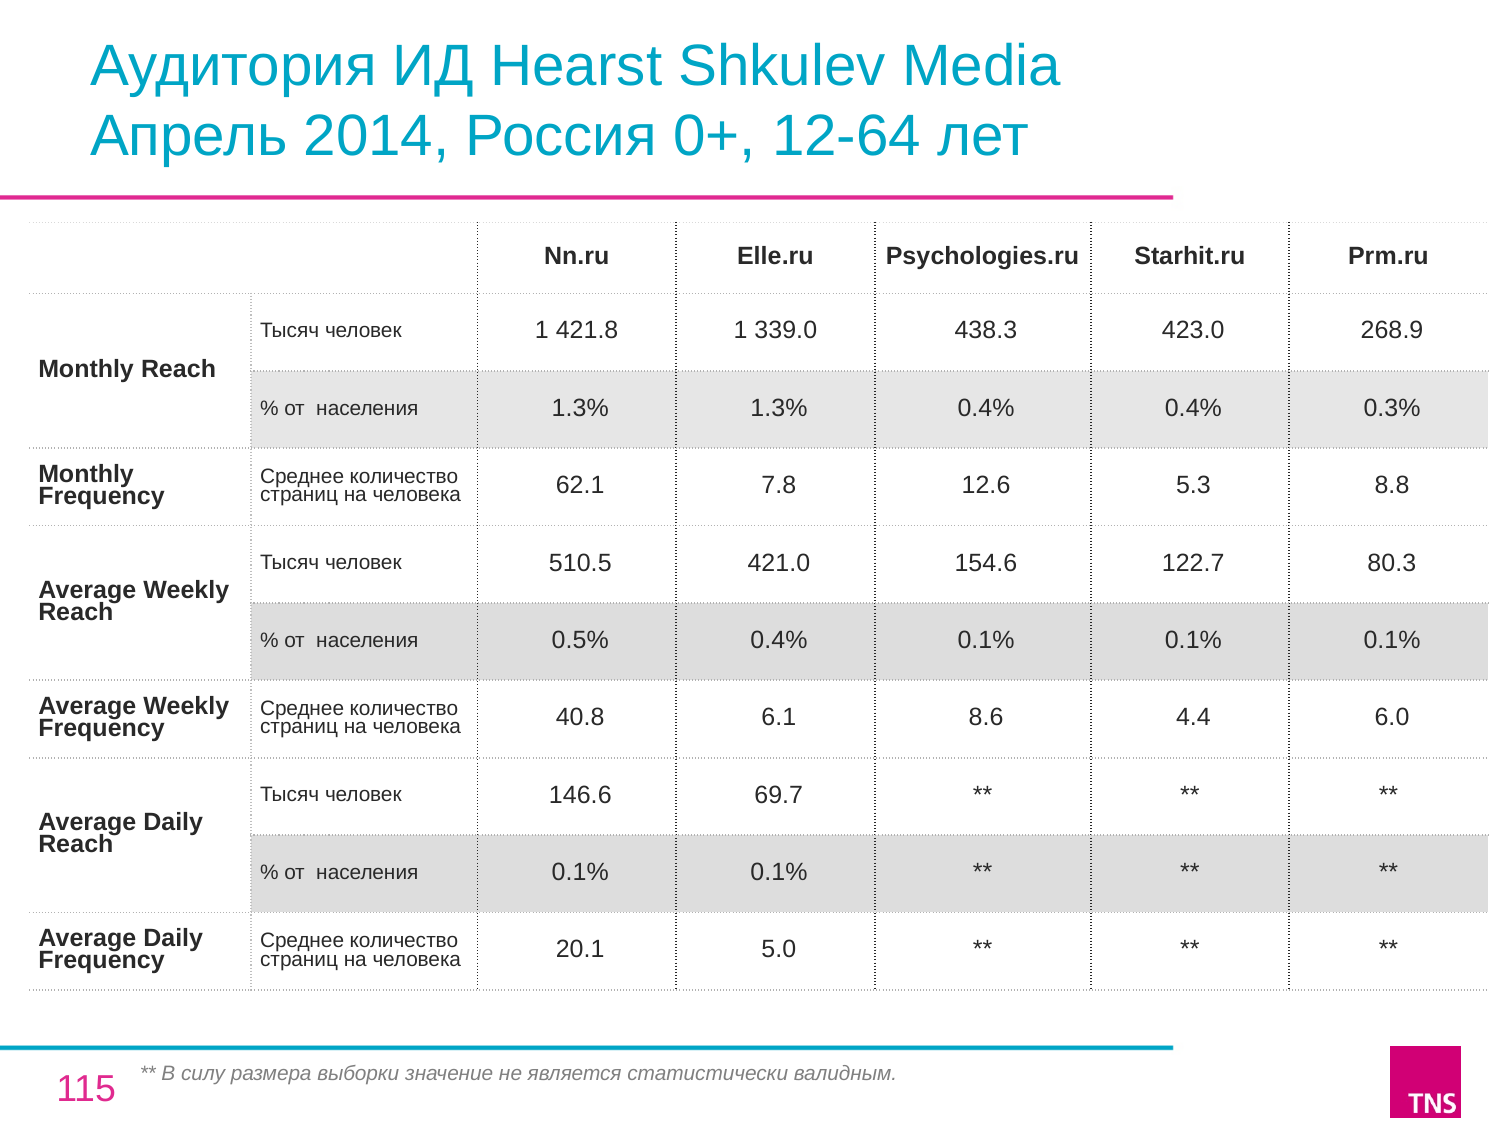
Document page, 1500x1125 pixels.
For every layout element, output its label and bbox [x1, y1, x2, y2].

table_header [29, 223, 1488, 294]
slide_number [40, 1055, 392, 1125]
title [74, 8, 1476, 187]
picture [0, 0, 1500, 1125]
text_box [124, 1052, 1463, 1092]
table_cell [29, 294, 1488, 990]
